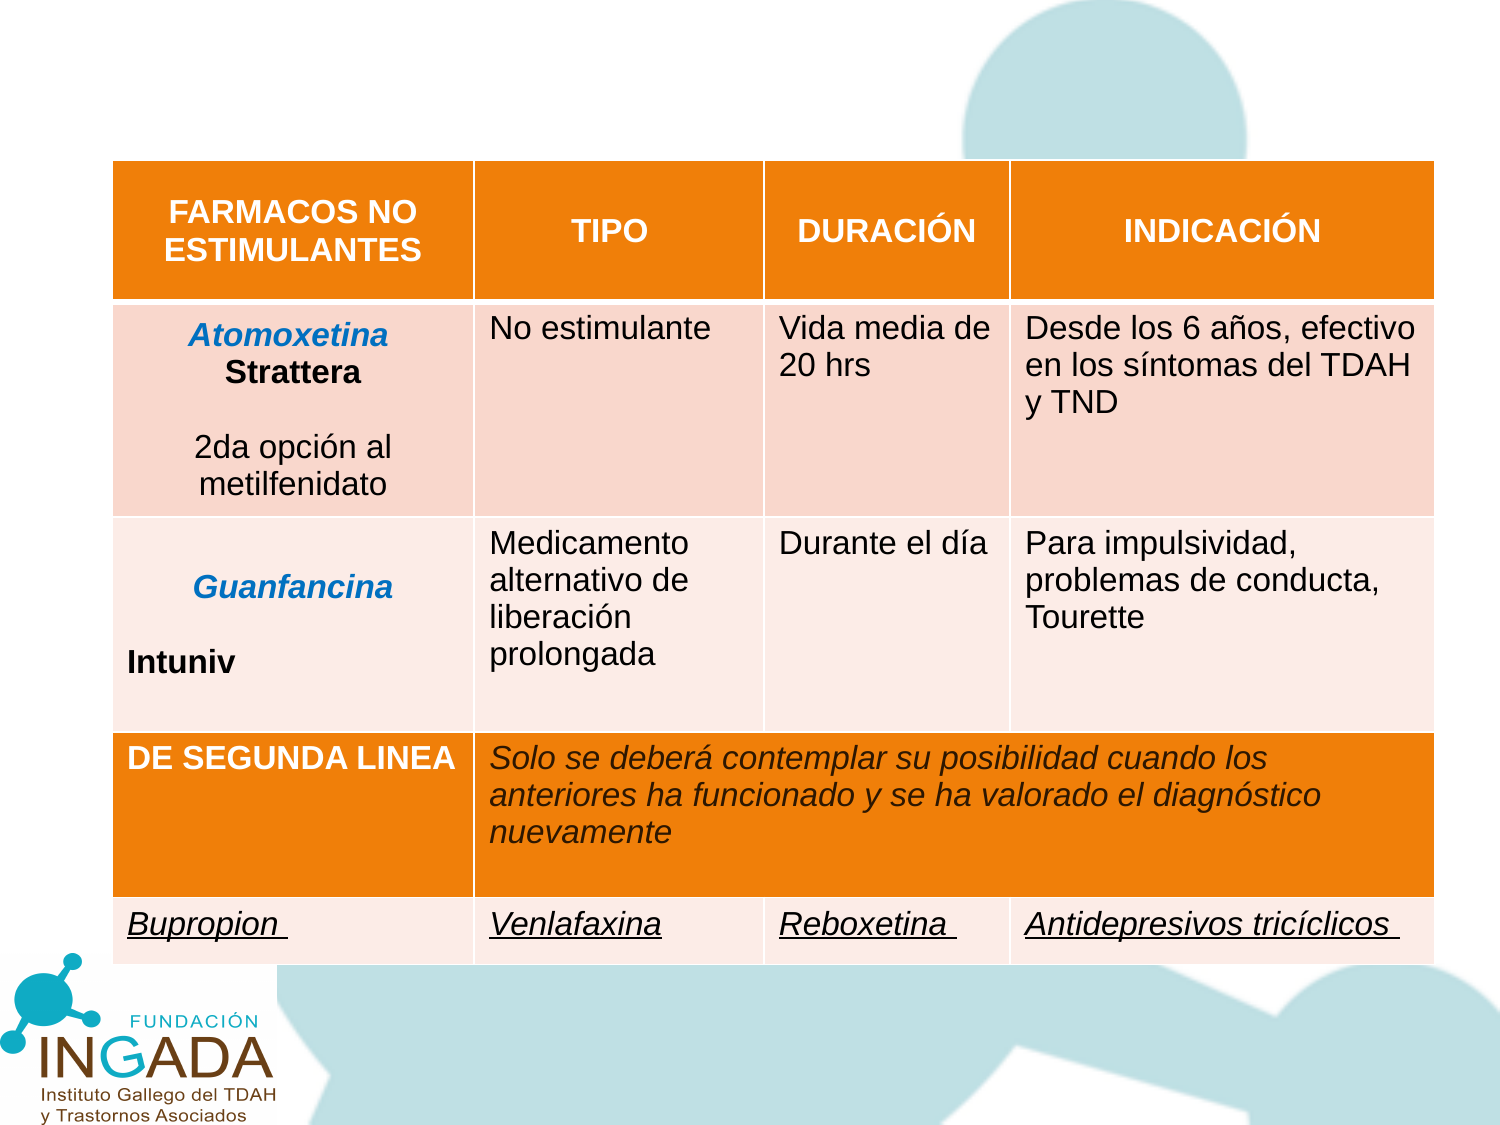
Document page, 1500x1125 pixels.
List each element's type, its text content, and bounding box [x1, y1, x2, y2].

table_header TIPO [475, 161, 763, 299]
table_header INDICACIÓN [1011, 161, 1434, 299]
table_cell Desde los 6 años, efectivo en los síntomas del TDAH y TND [1011, 305, 1434, 516]
table_cell Antidepresivos tricíclicos [1011, 898, 1434, 964]
table_cell Medicamento alternativo de liberación prolongada [475, 518, 763, 731]
table_cell Solo se deberá contemplar su posibilidad cuando los anteriores ha funcionado y se ha valorado el diagnóstico nuevamente [475, 733, 1434, 897]
table_header DURACIÓN [765, 161, 1009, 299]
table_cell Vida media de 20 hrs [765, 305, 1009, 516]
table_cell Bupropion [113, 898, 473, 964]
table_cell Durante el día [765, 518, 1009, 731]
table_cell Reboxetina [765, 898, 1009, 964]
table_cell Atomoxetina Strattera 2da opción al metilfenidato [113, 305, 473, 516]
table_header FARMACOS NO ESTIMULANTES [113, 161, 473, 299]
table_cell Venlafaxina [475, 898, 763, 964]
picture [0, 953, 277, 1125]
table_cell No estimulante [475, 305, 763, 516]
table_cell Guanfancina Intuniv [113, 518, 473, 731]
table_cell DE SEGUNDA LINEA [113, 733, 473, 897]
table_cell Para impulsividad, problemas de conducta, Tourette [1011, 518, 1434, 731]
